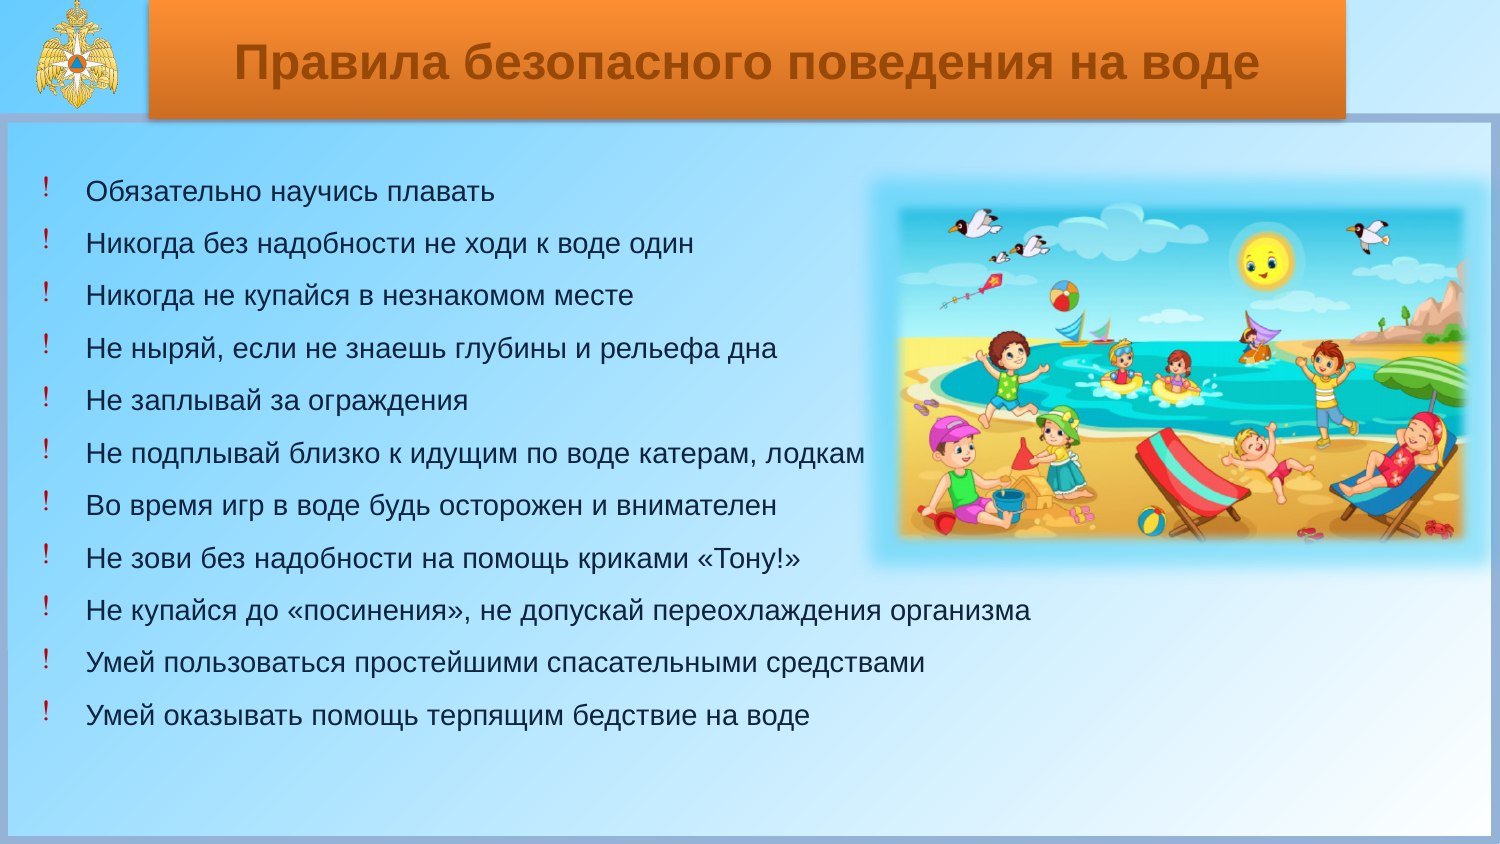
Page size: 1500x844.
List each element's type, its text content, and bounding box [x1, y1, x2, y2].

picture [888, 197, 1473, 548]
text_box Обязательно научись плавать Никогда без надобности не ходи к воде один Никогда не купайся в незнакомом месте Не ныряй, если не знаешь глубины и рельефа дна Не заплывай за ограждения Не подплывай близко к идущим по воде катерам, лодкам Во время игр в воде будь осторожен и внимателен Не зови без надобности на помощь криками «Тону!» Не купайся до «посинения», не допускай переохлаждения организма Умей пользоваться простейшими спасательными средствами Умей оказывать помощь терпящим бедствие на воде [27, 146, 1431, 829]
picture [36, 0, 118, 109]
text_box Правила безопасного поведения на воде [148, 0, 1346, 119]
